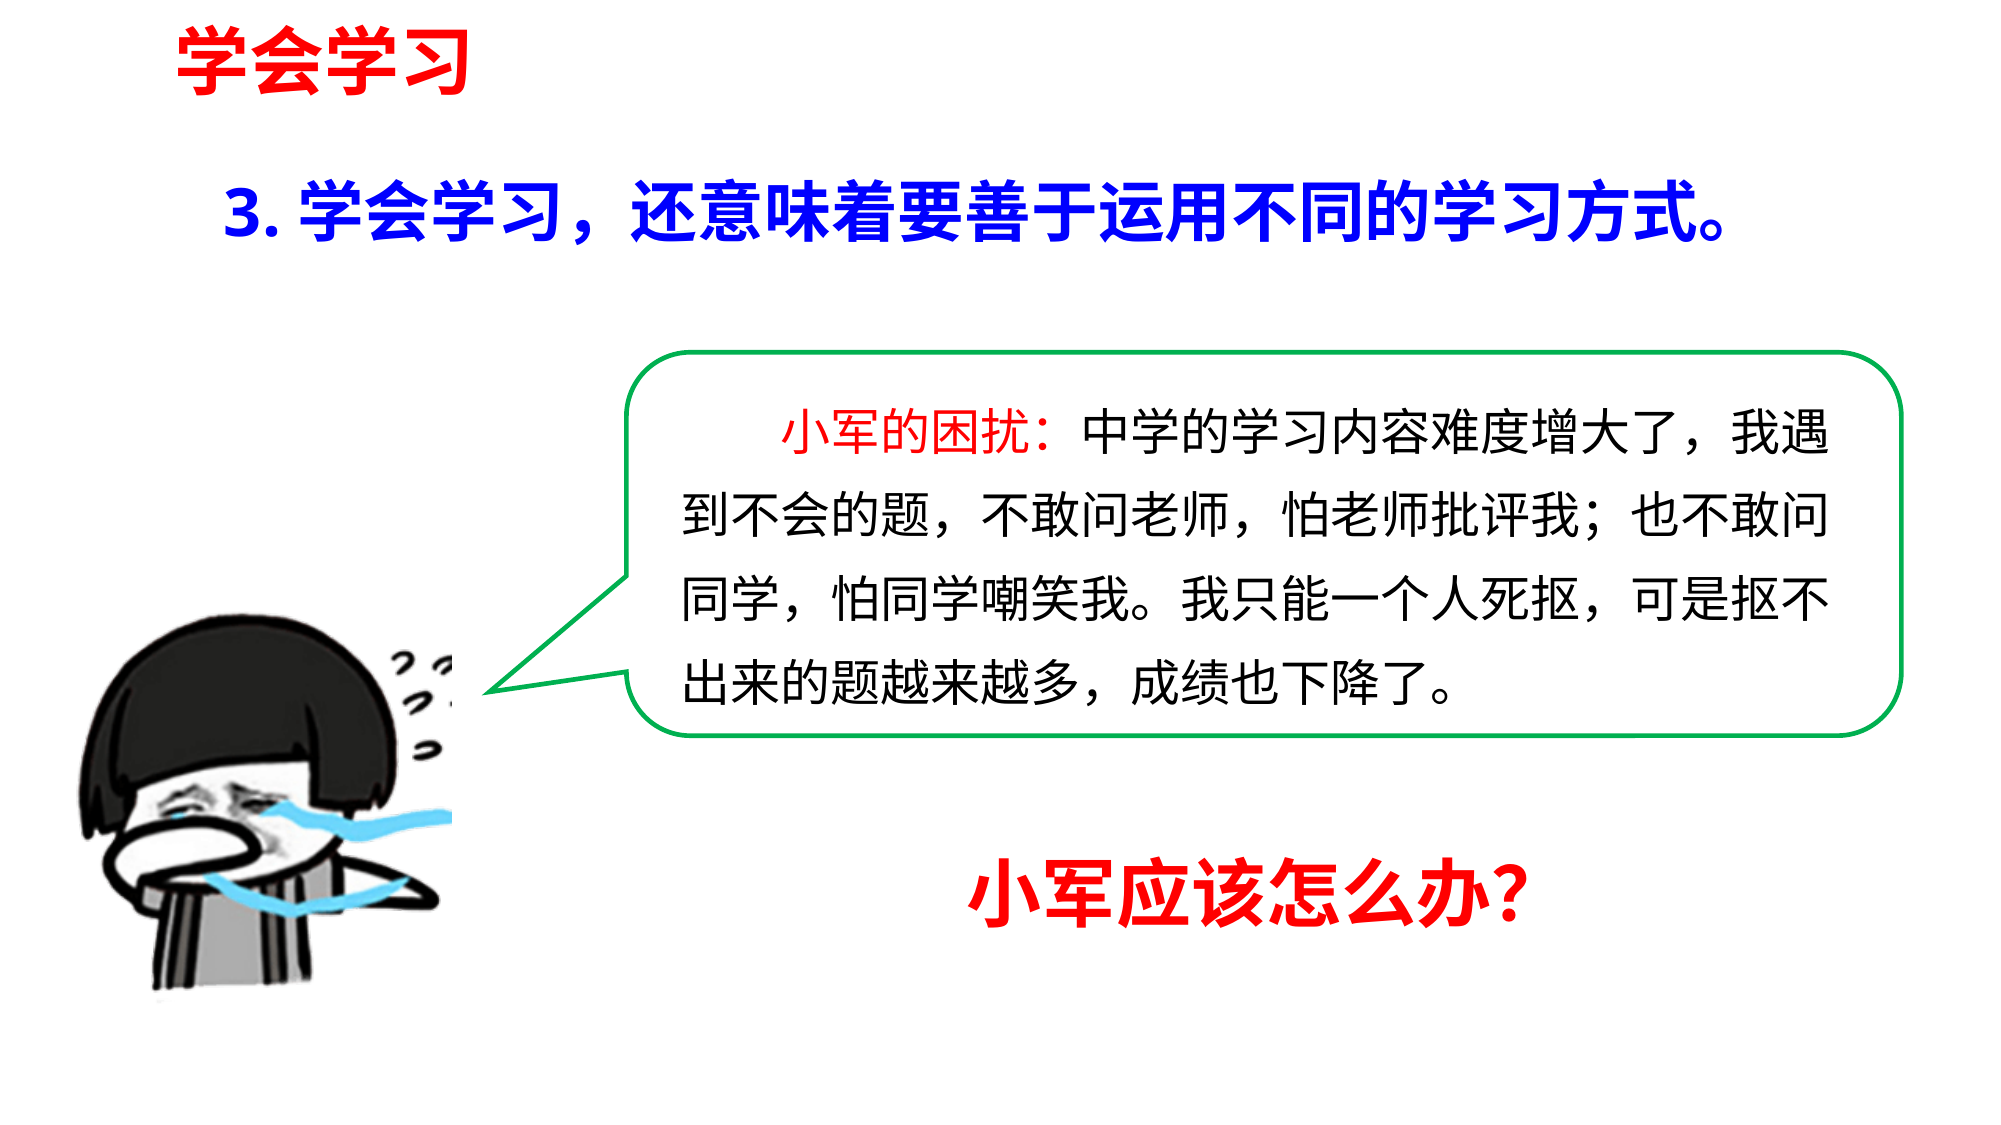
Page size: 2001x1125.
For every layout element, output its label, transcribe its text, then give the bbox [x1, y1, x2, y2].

text_box 小军应该怎么办？ [952, 838, 1582, 944]
text_box 学会学习 [159, 6, 490, 112]
text_box 3.学会学习，还意味着要善于运用不同的学习方式。 [209, 161, 1770, 257]
picture [58, 595, 452, 1005]
text_box 小军的困扰：中学的学习内容难度增大了，我遇到不会的题，不敢问老师，怕老师批评我；也不敢问同学，怕同学嘲笑我。我只能一个人死抠，可是抠不出来的题越来越多，成绩也下降了。 [485, 351, 1903, 737]
